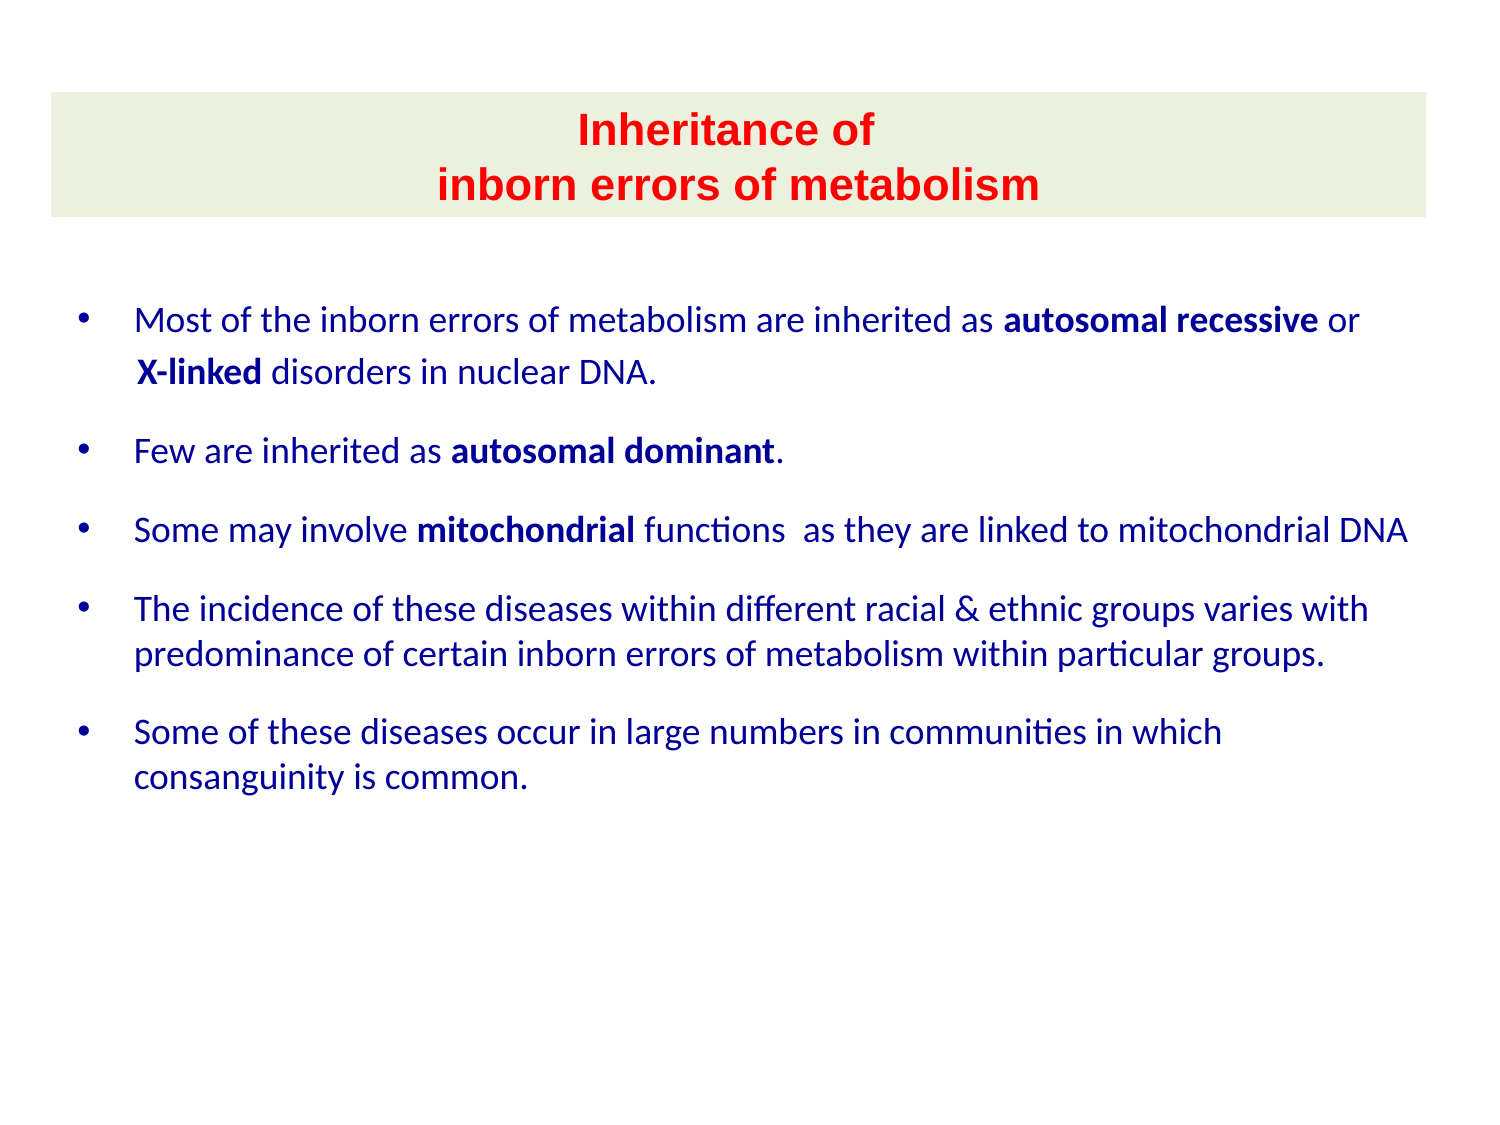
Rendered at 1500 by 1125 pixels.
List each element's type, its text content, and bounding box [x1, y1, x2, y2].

list Most of the inborn errors of metabolism are inherited as autosomal recessive or X-linked disorders in nuclear DNA. Few are inherited as autosomal dominant. Some may involve mitochondrial functions as they are linked to mitochondrial DNA The incidence of these diseases within different racial & ethnic groups varies with predominance of certain inborn errors of metabolism within particular groups. Some of these diseases occur in large numbers in communities in which consanguinity is common. [62, 249, 1427, 1025]
text_box Inheritance of inborn errors of metabolism [51, 92, 1427, 218]
